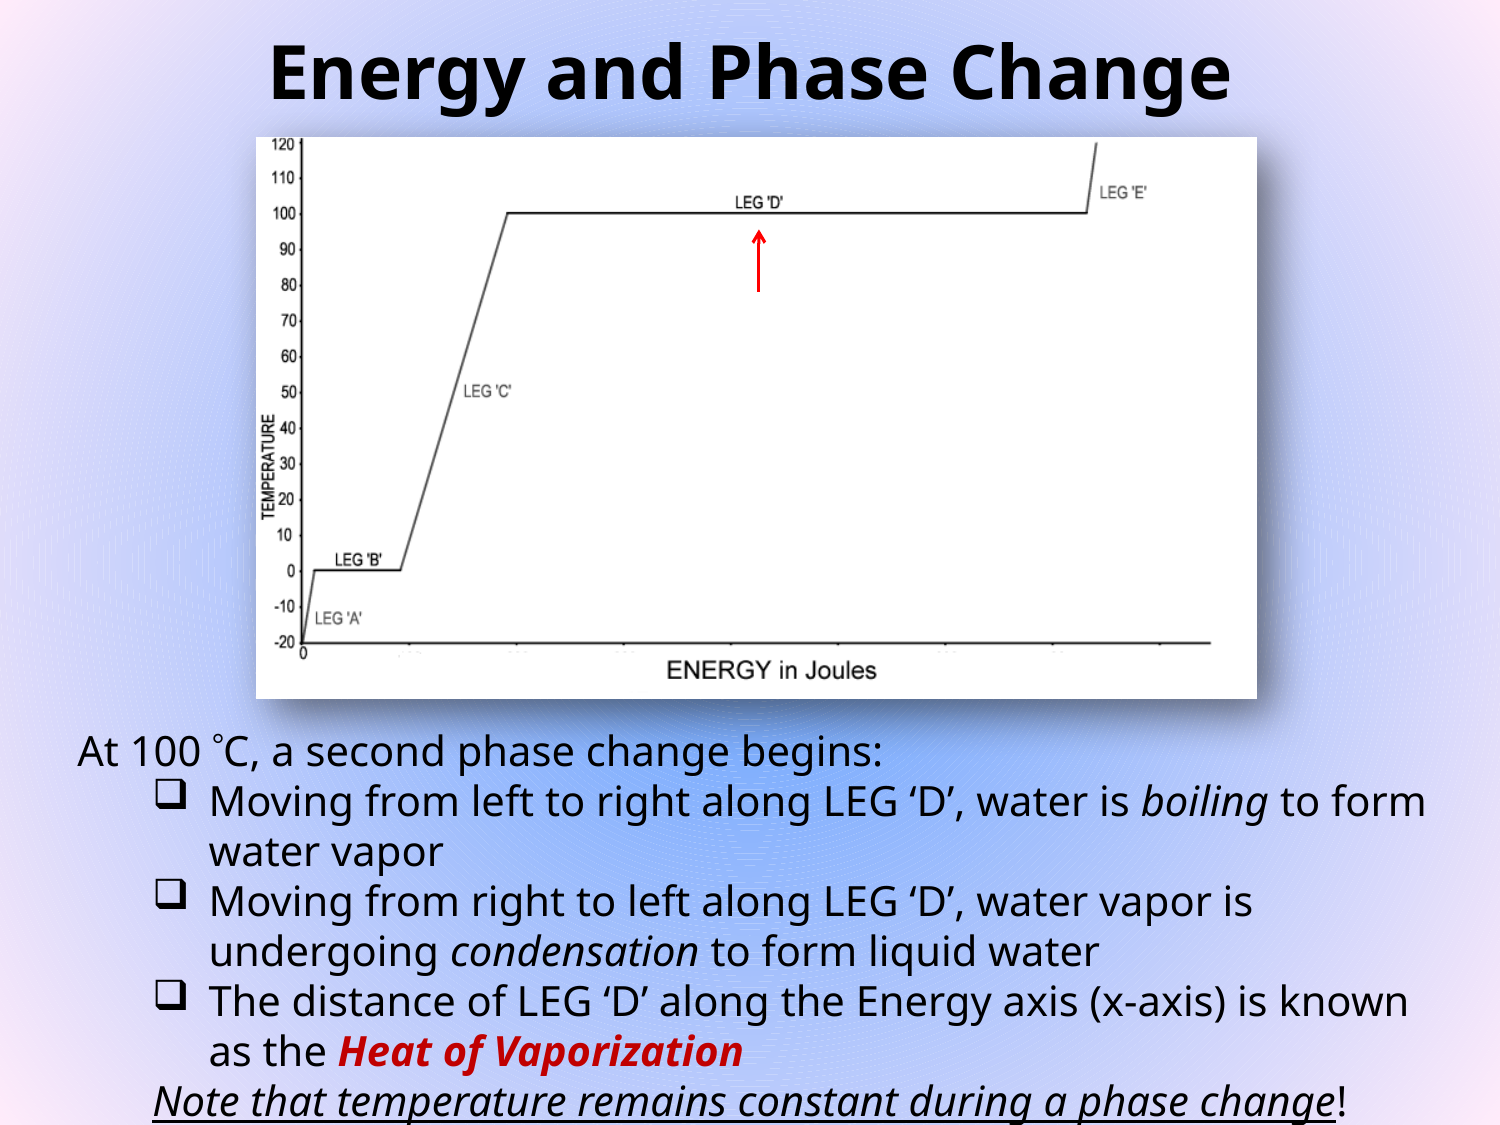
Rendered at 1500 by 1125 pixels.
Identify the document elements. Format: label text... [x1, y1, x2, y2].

picture [255, 137, 1257, 699]
text_box At 100 C, a second phase change begins: Moving from left to right along LEG ‘D’, water is boiling to form water vapor Moving from right to left along LEG ‘D’, water vapor is undergoing condensation to form liquid water The distance of LEG ‘D’ along the Energy axis (x-axis) is known as the Heat of Vaporization Note that temperature remains constant during a phase change! [62, 717, 1450, 1125]
title Energy and Phase Change [112, 1, 1388, 138]
